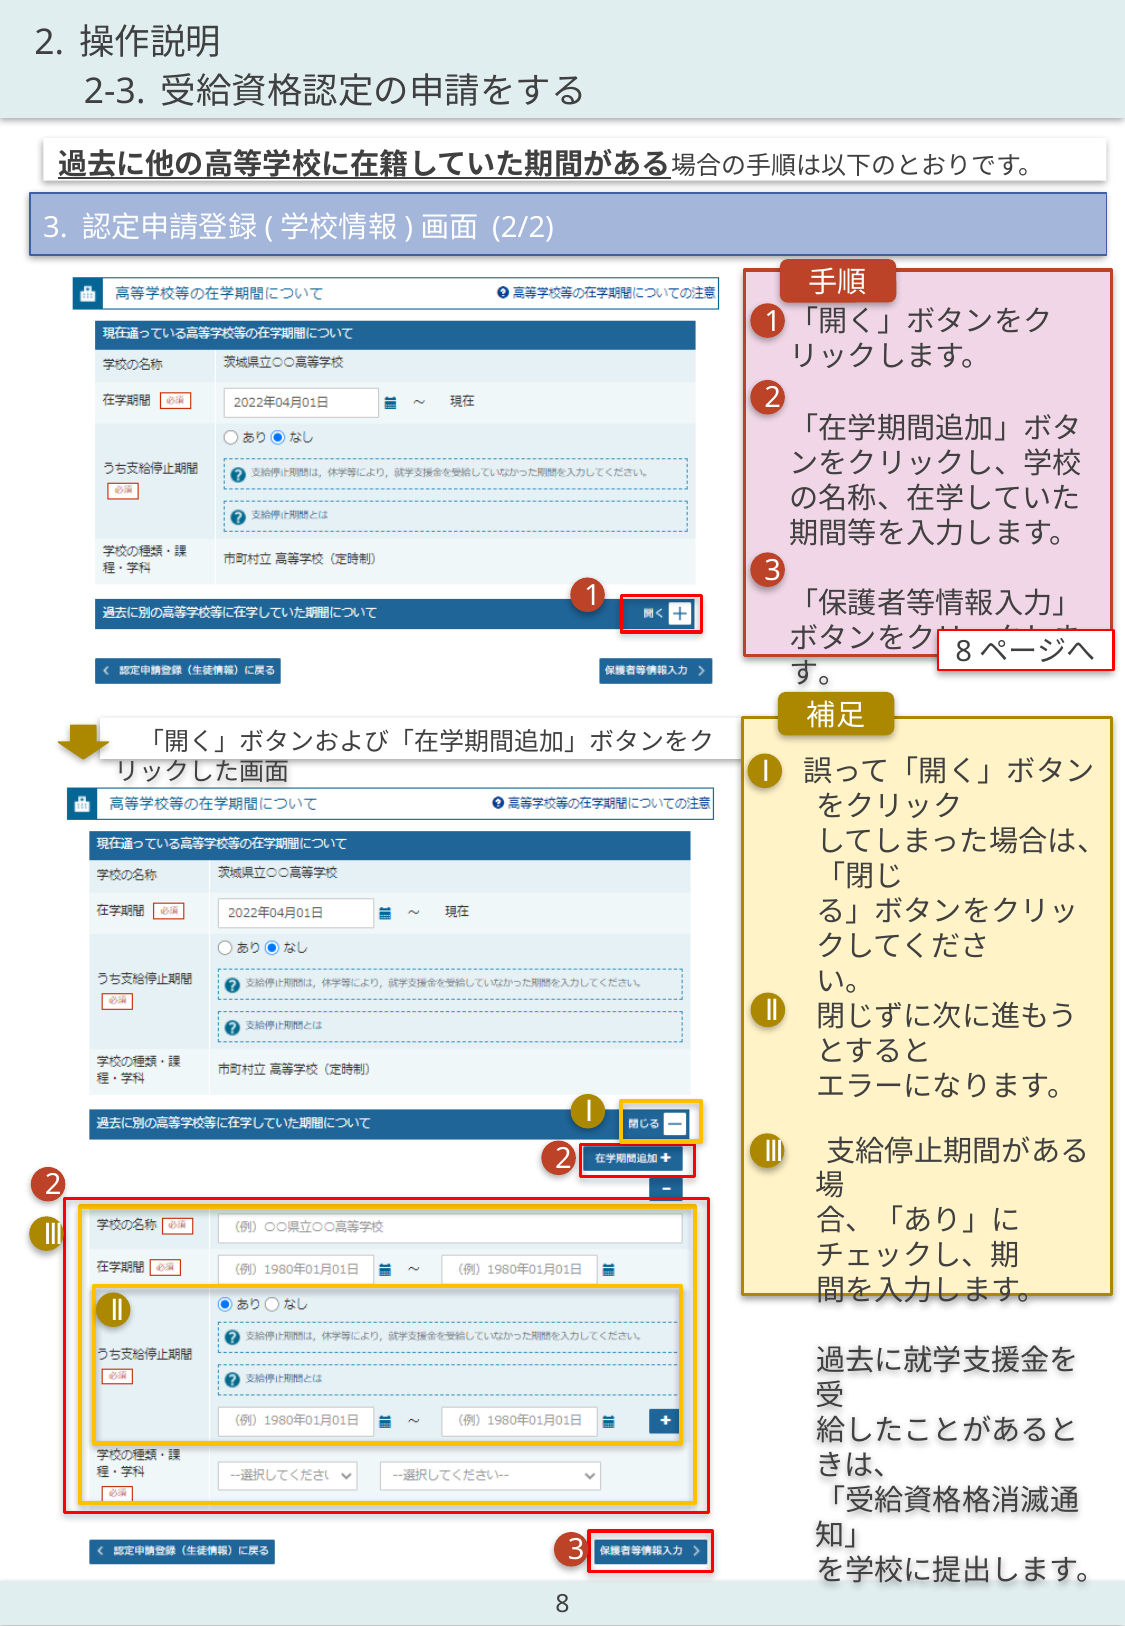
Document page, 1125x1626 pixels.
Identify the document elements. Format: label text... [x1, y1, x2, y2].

text_box 手順 [798, 259, 897, 303]
list 2. 操作説明 2-3. 受給資格認定の申請をする [19, 0, 1107, 119]
text_box 補足 [777, 691, 895, 736]
text_box [57, 724, 110, 760]
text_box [571, 568, 604, 616]
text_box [751, 543, 785, 591]
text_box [751, 371, 785, 418]
picture [57, 782, 723, 1571]
text_box 3. 認定申請登録(学校情報)画面 (2/2) [29, 192, 1107, 256]
text_box 「開く」ボタンおよび「在学期間追加」ボタンをクリックした画面 [99, 717, 739, 760]
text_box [751, 294, 785, 342]
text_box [29, 1207, 63, 1255]
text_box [96, 1283, 130, 1331]
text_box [748, 744, 782, 792]
picture [0, 255, 796, 697]
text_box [751, 983, 785, 1031]
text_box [750, 1124, 784, 1171]
text_box 「開く」ボタンをクリックします。 「在学期間追加」ボタンをクリックし、学校の名称、在学していた期間等を入力します。 「保護者等情報入力」ボタンをクリックします。 [799, 269, 1112, 656]
text_box 過去に他の高等学校に在籍していた期間がある場合の手順は以下のとおりです。 [43, 137, 1107, 181]
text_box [542, 1131, 576, 1179]
text_box 誤って「開く」ボタンをクリック してしまった場合は、「閉じ る」ボタンをクリックしてくださ い。 閉じずに次に進もうとすると エラーになります。 支給停止期間がある場 合、「あり」にチェックし、期 間を入力します。 過去に就学支援金を受 給したことがあるときは、 「受給資格格消滅通知」 を学校に提出します。 [742, 717, 1112, 1295]
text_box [554, 1523, 588, 1570]
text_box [31, 1157, 65, 1205]
text_box 8ページへ [937, 629, 1114, 671]
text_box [571, 1084, 605, 1132]
